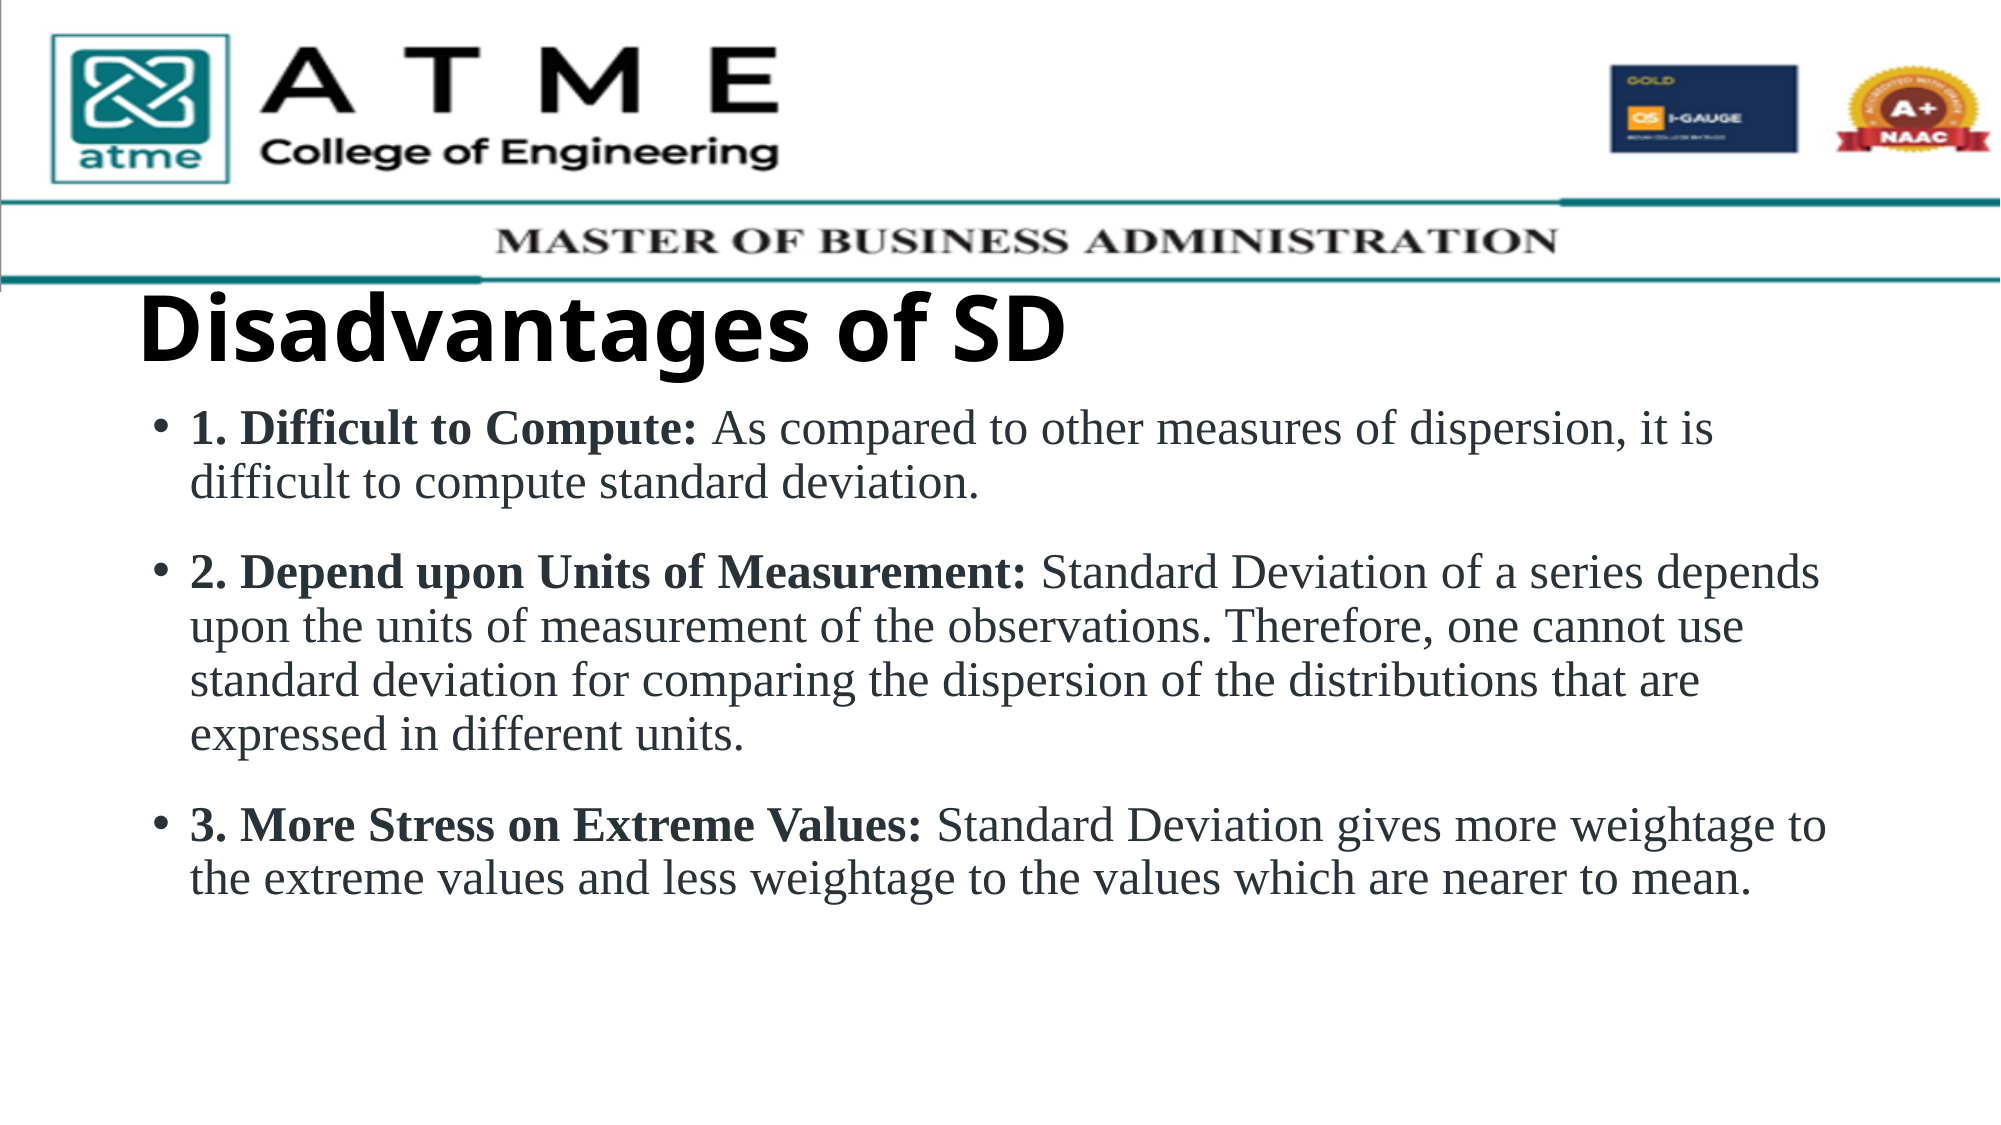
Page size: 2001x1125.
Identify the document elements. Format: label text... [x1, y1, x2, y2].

picture [0, 0, 2000, 292]
title Disadvantages of SD [121, 222, 1847, 441]
list 1. Difficult to Compute: As compared to other measures of dispersion, it is difficult to compute standard deviation. 2. Depend upon Units of Measurement: Standard Deviation of a series depends upon the units of measurement of the observations. Therefore, one cannot use standard deviation for comparing the dispersion of the distributions that are expressed in different units. 3. More Stress on Extreme Values: Standard Deviation gives more weightage to the extreme values and less weightage to the values which are nearer to mean. [137, 393, 1863, 1066]
